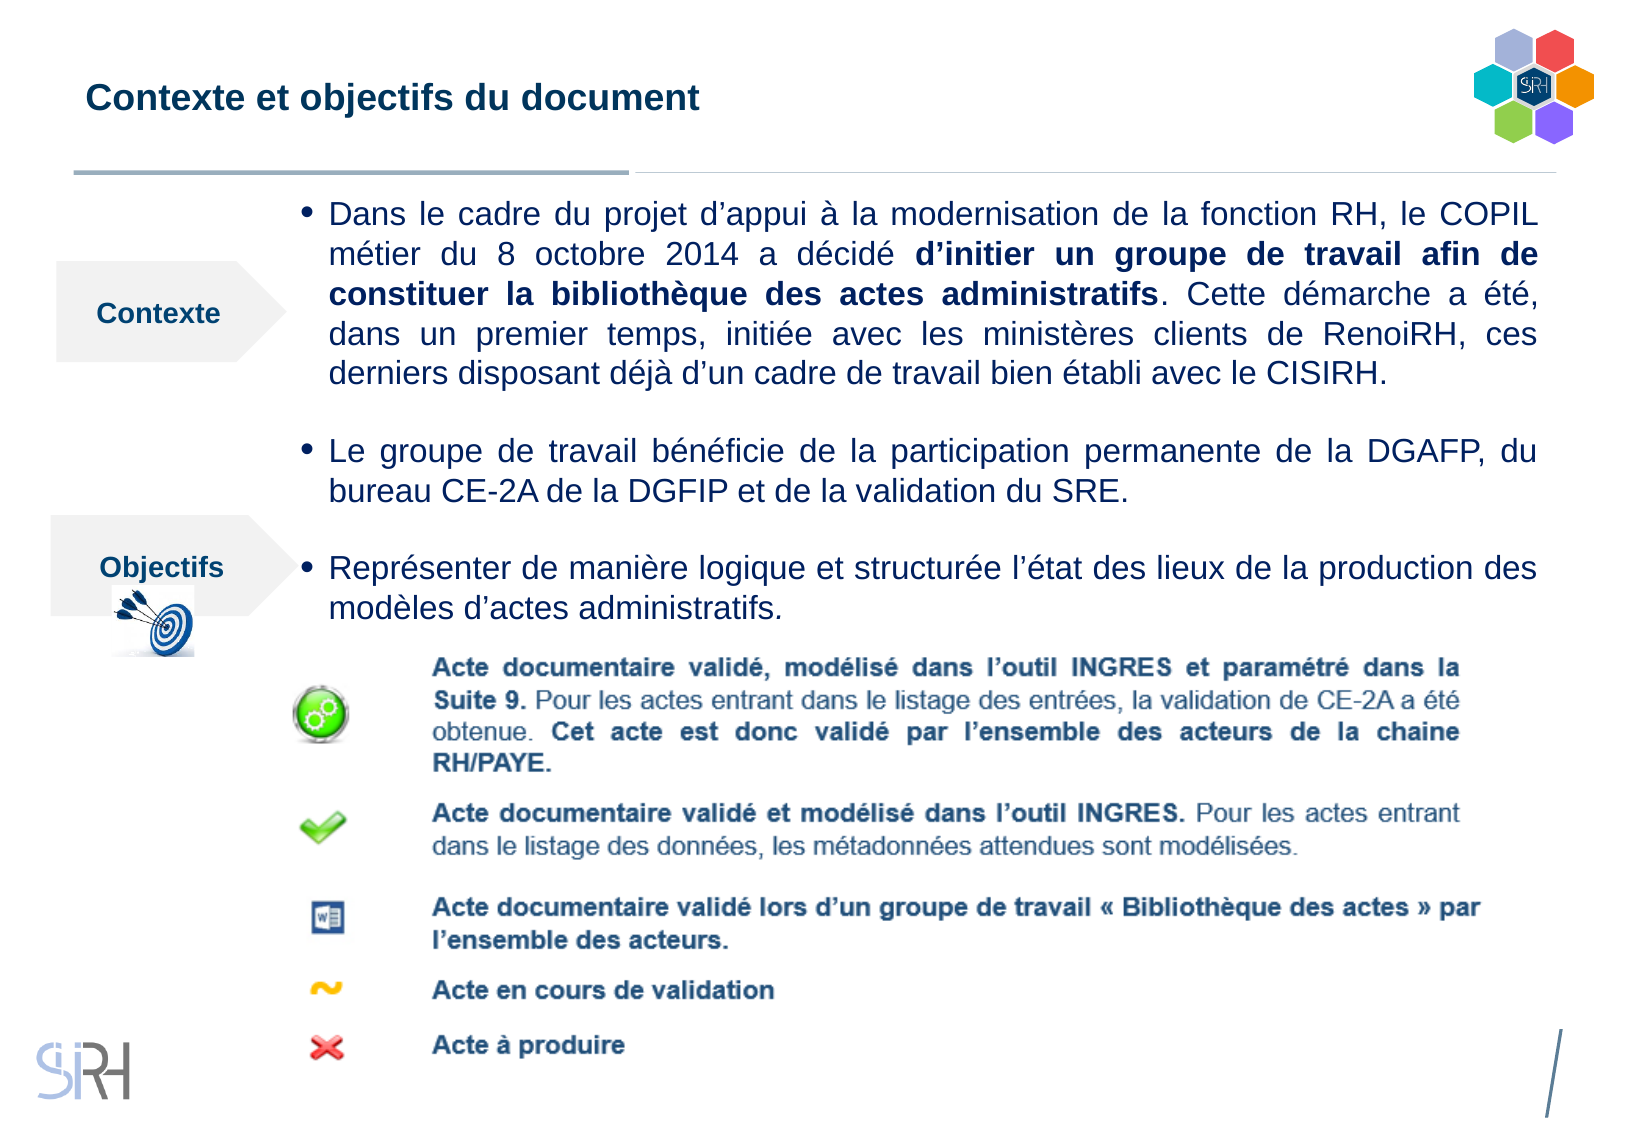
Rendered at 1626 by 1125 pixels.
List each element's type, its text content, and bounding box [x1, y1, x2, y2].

picture [268, 609, 1534, 1120]
picture [111, 585, 195, 658]
text_box Objectifs [50, 515, 299, 617]
list Dans le cadre du projet d’appui à la modernisation de la fonction RH, le COPIL métier du 8 octobre 2014 a décidé d’initier un groupe de travail afin de constituer la bibliothèque des actes administratifs. Cette démarche a été, dans un premier temps, initiée avec les ministères clients de RenoiRH, ces derniers disposant déjà d’un cadre de travail bien établi avec le CISIRH. Le groupe de travail bénéficie de la participation permanente de la DGAFP, du bureau CE-2A de la DGFIP et de la validation du SRE. Représenter de manière logique et structurée l’état des lieux de la production des modèles d’actes administratifs. [284, 184, 1555, 918]
title Contexte et objectifs du document [70, 42, 1558, 150]
picture [29, 1035, 136, 1106]
text_box Contexte [56, 261, 287, 363]
